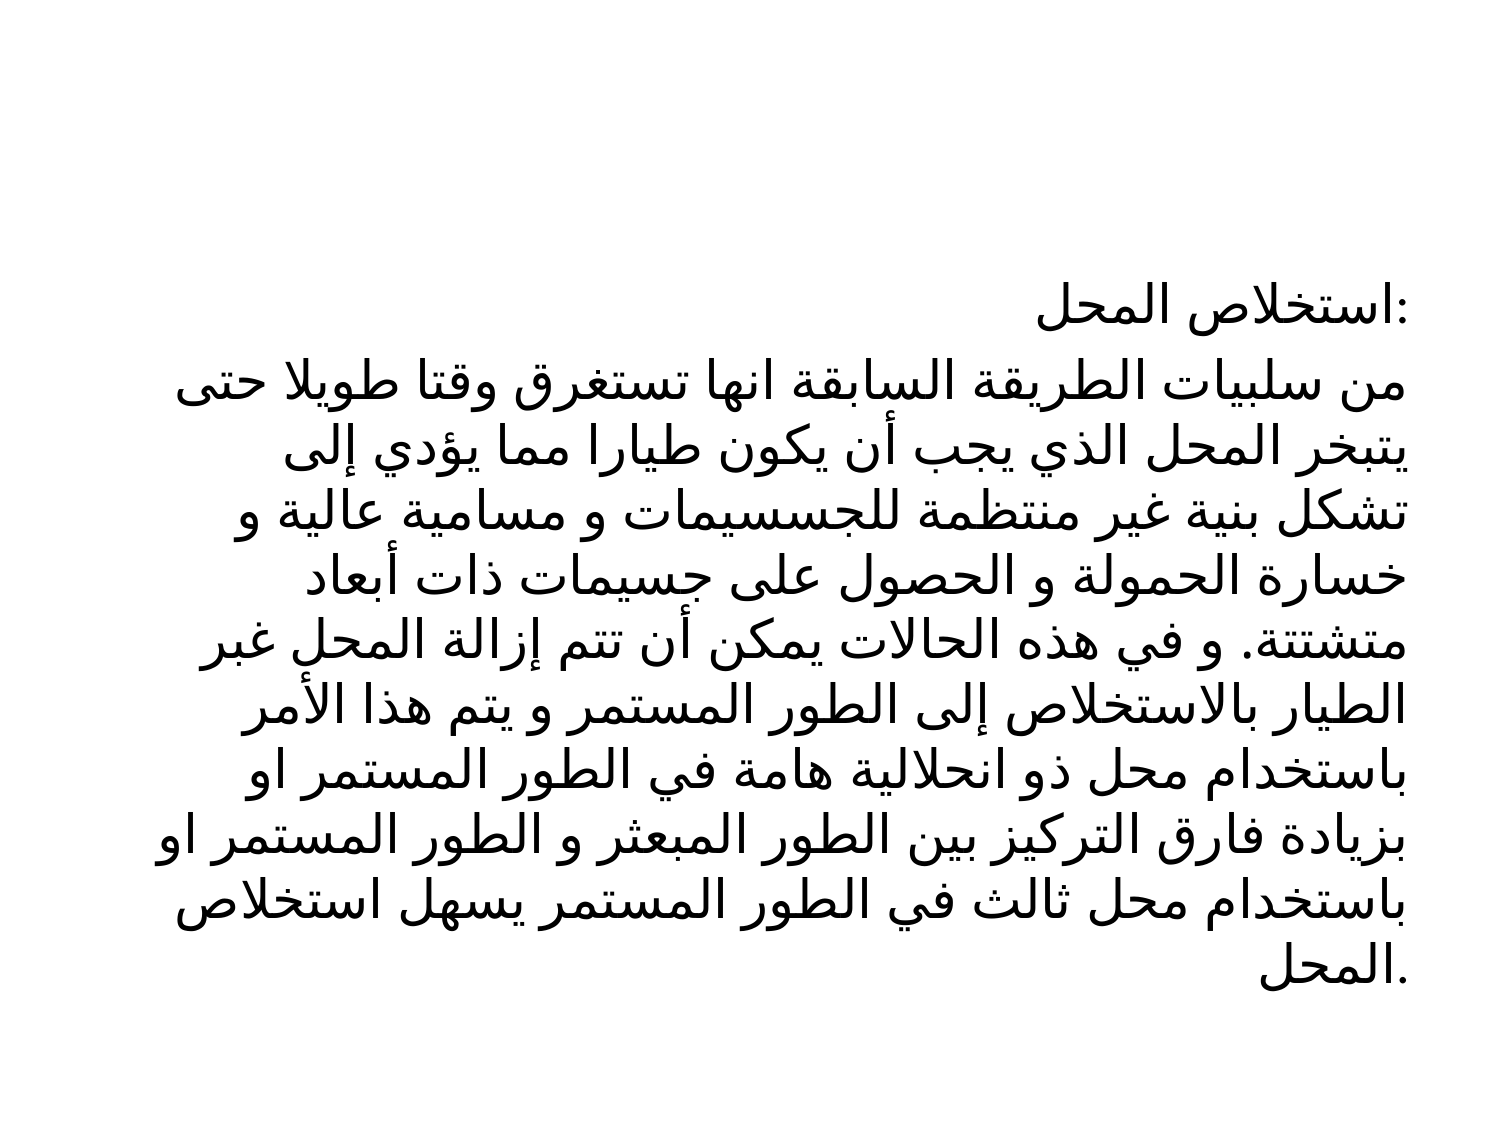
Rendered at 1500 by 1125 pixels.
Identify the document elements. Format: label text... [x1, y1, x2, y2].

list استخلاص المحل: من سلبيات الطريقة السابقة انها تستغرق وقتا طويلا حتى يتبخر المحل الذي يجب أن يكون طيارا مما يؤدي إلى تشكل بنية غير منتظمة للجسسيمات و مسامية عالية و خسارة الحمولة و الحصول على جسيمات ذات أبعاد متشتتة. و في هذه الحالات يمكن أن تتم إزالة المحل غبر الطيار بالاستخلاص إلى الطور المستمر و يتم هذا الأمر باستخدام محل ذو انحلالية هامة في الطور المستمر او بزيادة فارق التركيز بين الطور المبعثر و الطور المستمر او باستخدام محل ثالث في الطور المستمر يسهل استخلاص المحل. [75, 262, 1425, 1005]
